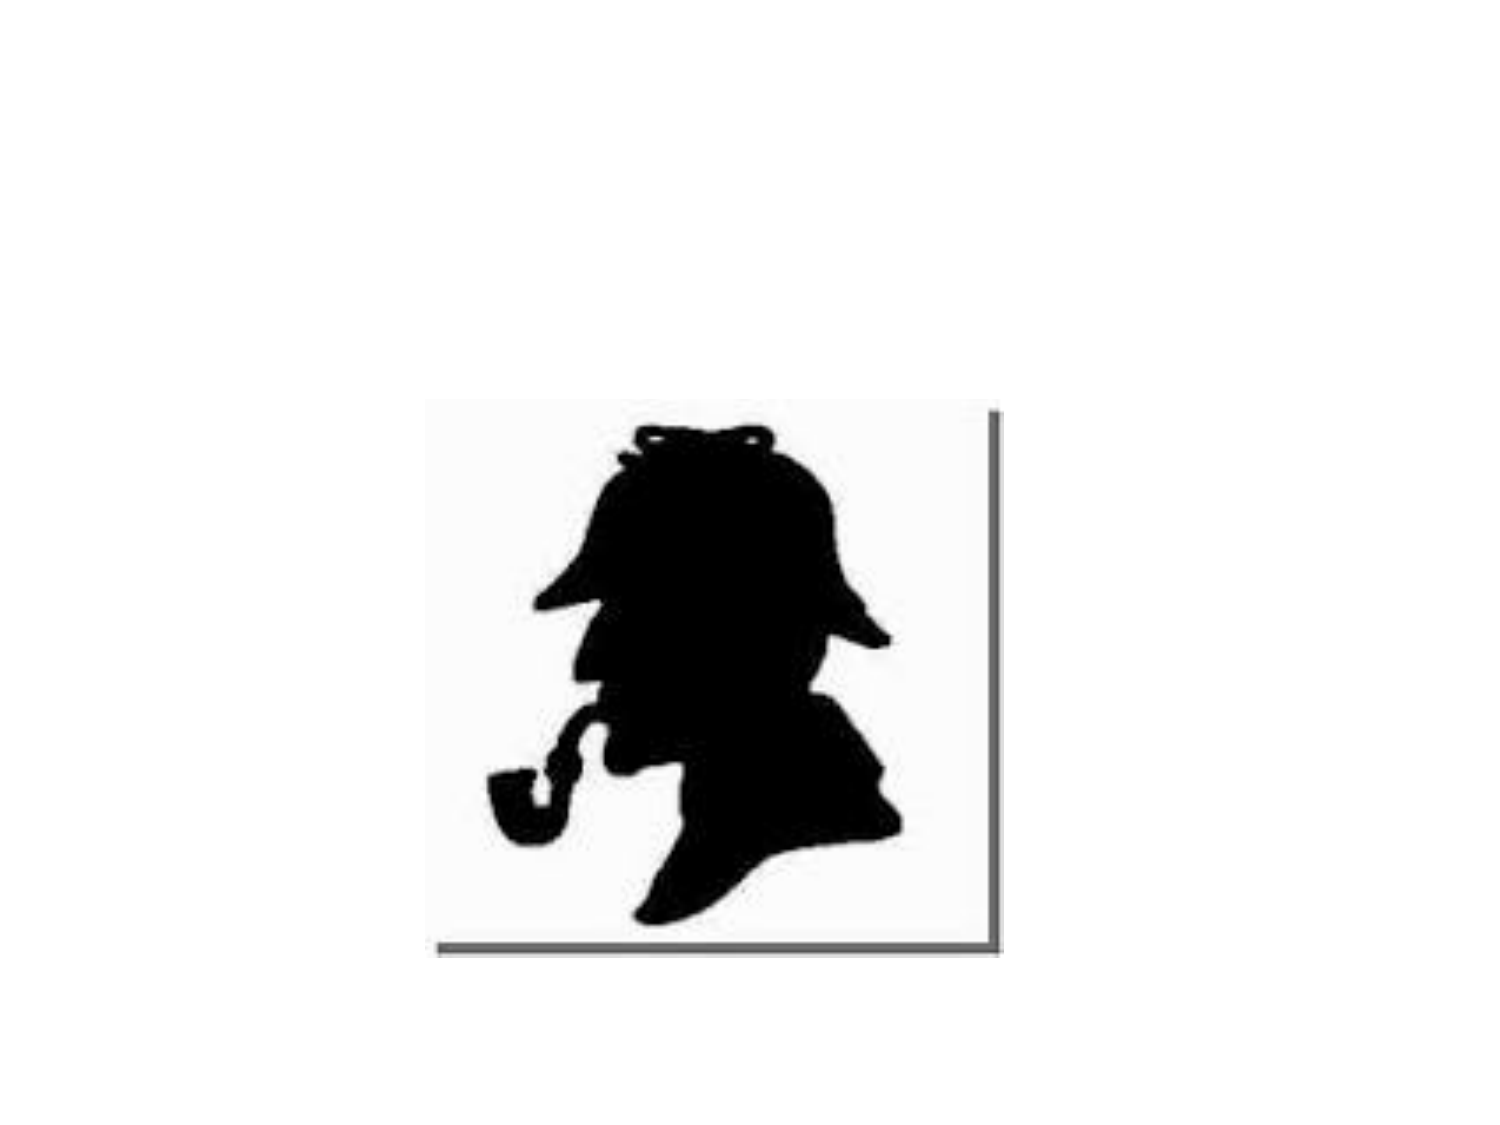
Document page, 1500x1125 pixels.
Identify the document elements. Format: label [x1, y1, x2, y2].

list [424, 399, 1004, 958]
